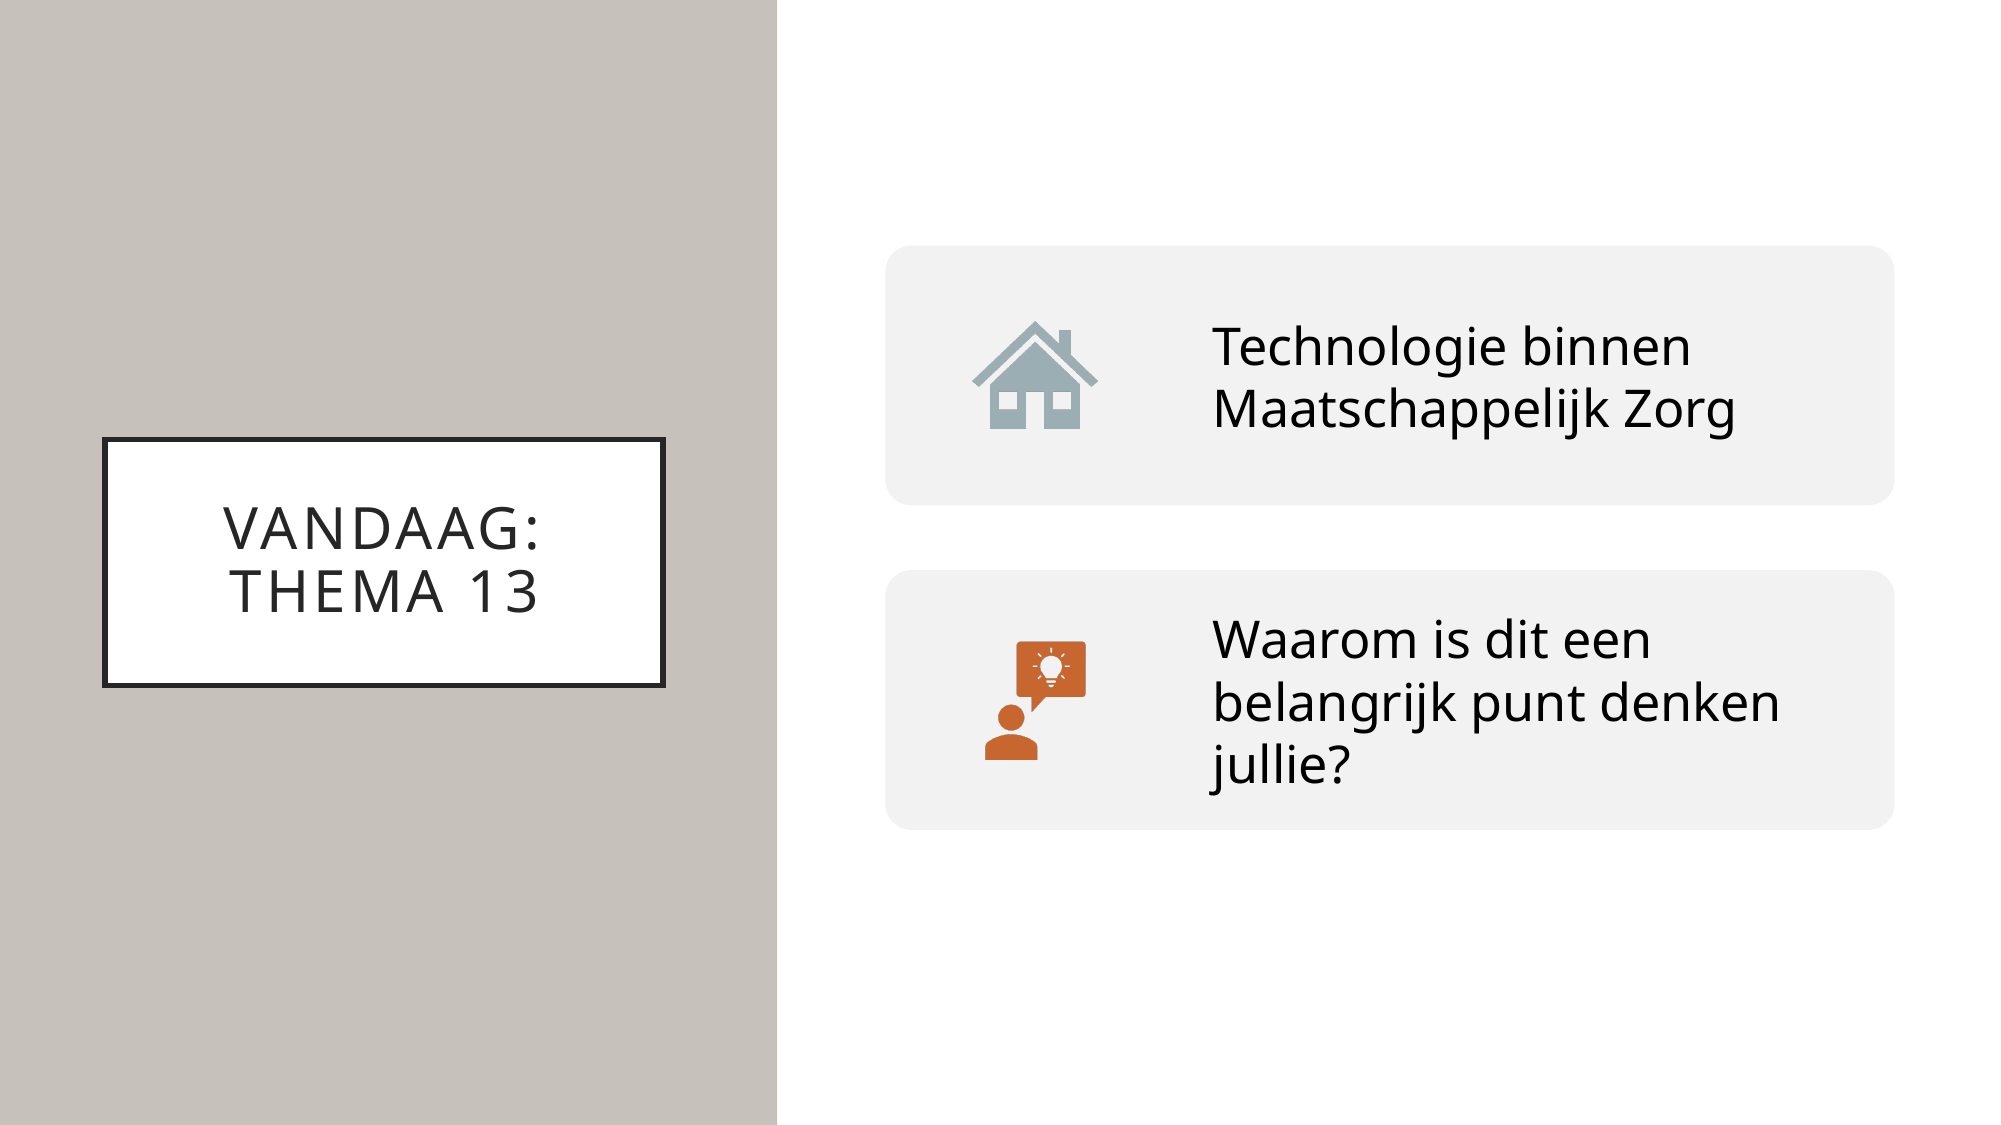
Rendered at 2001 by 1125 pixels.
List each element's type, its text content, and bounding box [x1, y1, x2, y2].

text_box [0, 0, 778, 1125]
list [885, 104, 1895, 971]
text_box [779, 0, 2000, 1125]
title Vandaag: thema 13 [102, 437, 666, 688]
